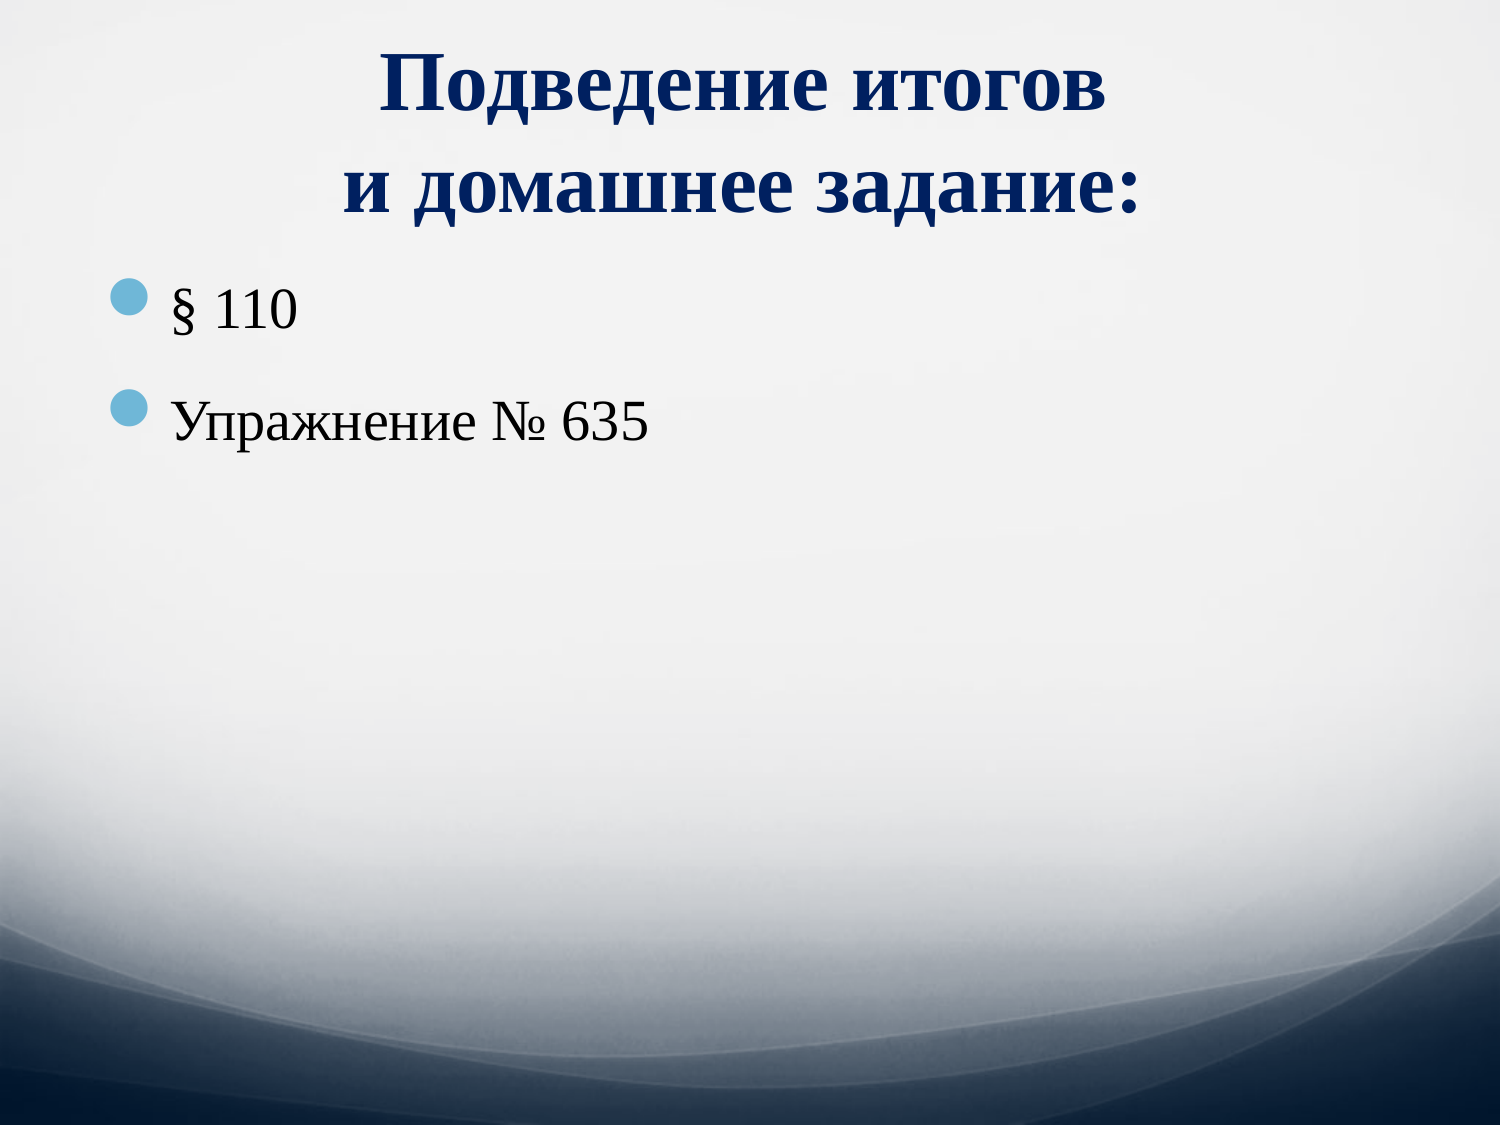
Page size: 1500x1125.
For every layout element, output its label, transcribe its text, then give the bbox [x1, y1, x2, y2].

list § 110 Упражнение № 635 [90, 262, 1410, 975]
title Подведение итогов и домашнее задание: [17, 17, 1470, 237]
